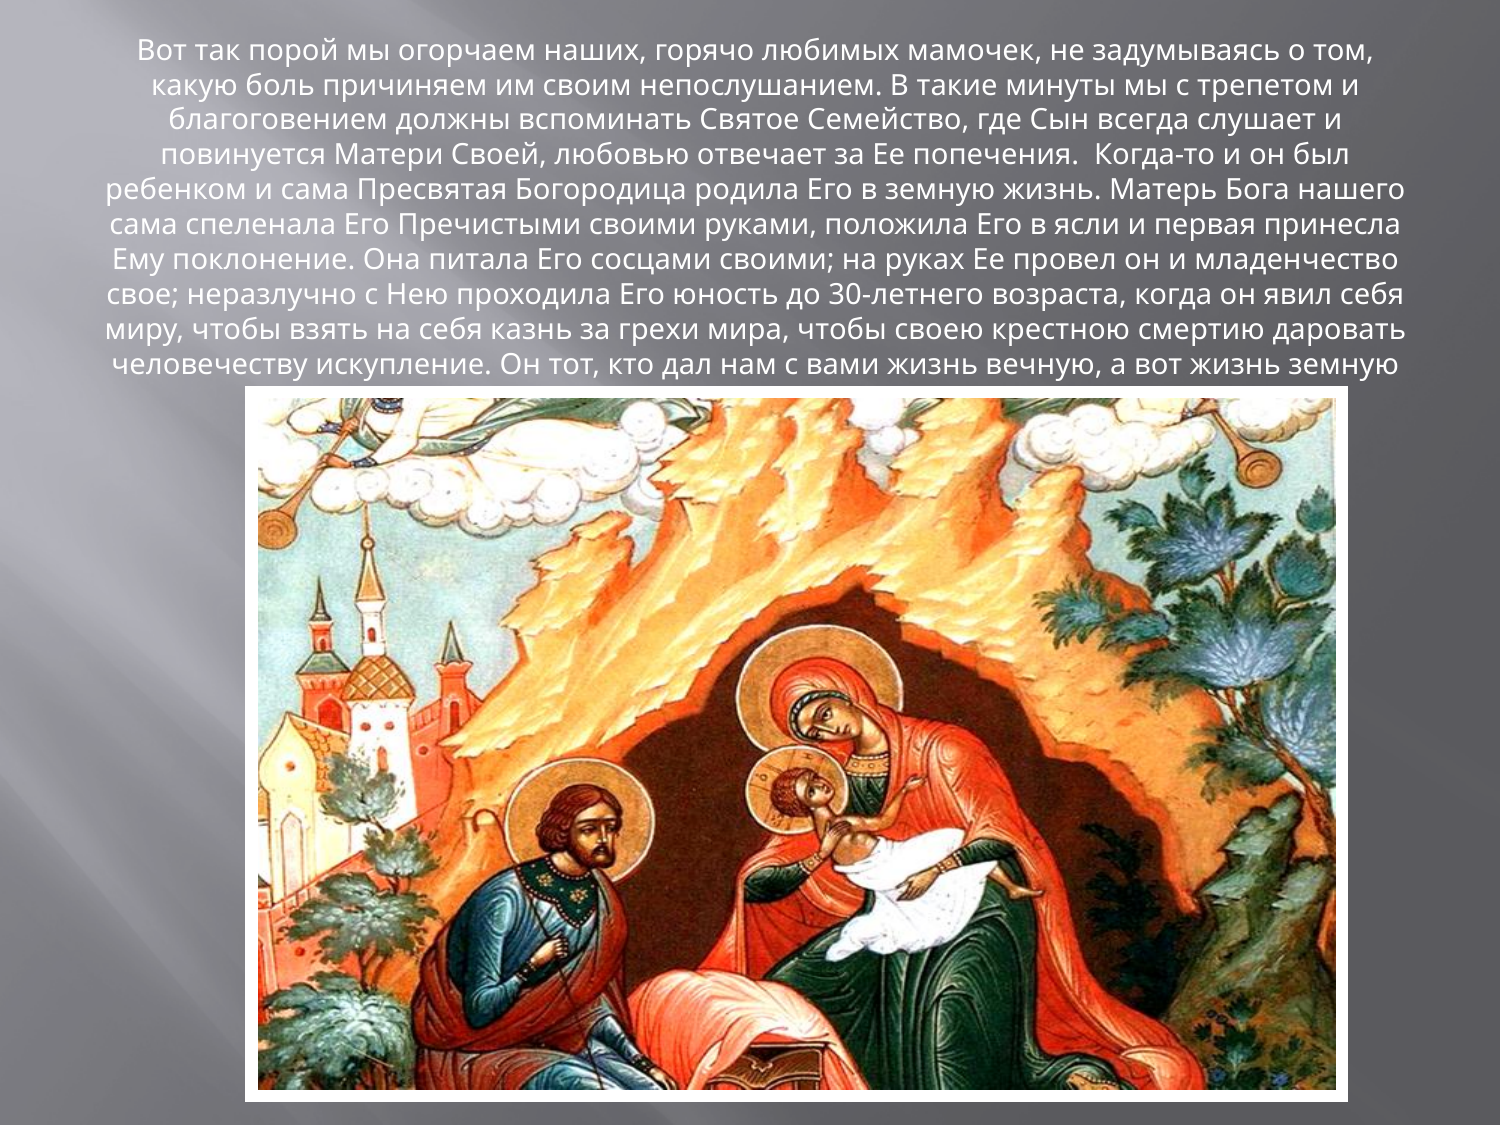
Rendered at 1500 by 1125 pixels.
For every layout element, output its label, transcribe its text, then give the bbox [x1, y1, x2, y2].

picture [257, 398, 1337, 1091]
list Вот так порой мы огорчаем наших, горячо любимых мамочек, не задумываясь о том, какую боль причиняем им своим непослушанием. В такие минуты мы с трепетом и благоговением должны вспоминать Святое Семейство, где Сын всегда слушает и повинуется Матери Своей, любовью отвечает за Ее попечения. Когда-то и он был ребенком и сама Пресвятая Богородица родила Его в земную жизнь. Матерь Бога нашего сама спеленала Его Пречистыми своими руками, положила Его в ясли и первая принесла Ему поклонение. Она питала Его сосцами своими; на руках Ее провел он и младенчество свое; неразлучно с Нею проходила Его юность до 30-летнего возраста, когда он явил себя миру, чтобы взять на себя казнь за грехи мира, чтобы своею крестною смертию даровать человечеству искупление. Он тот, кто дал нам с вами жизнь вечную, а вот жизнь земную нам дают родители – и за одно только это их надо любить! [82, 23, 1430, 399]
